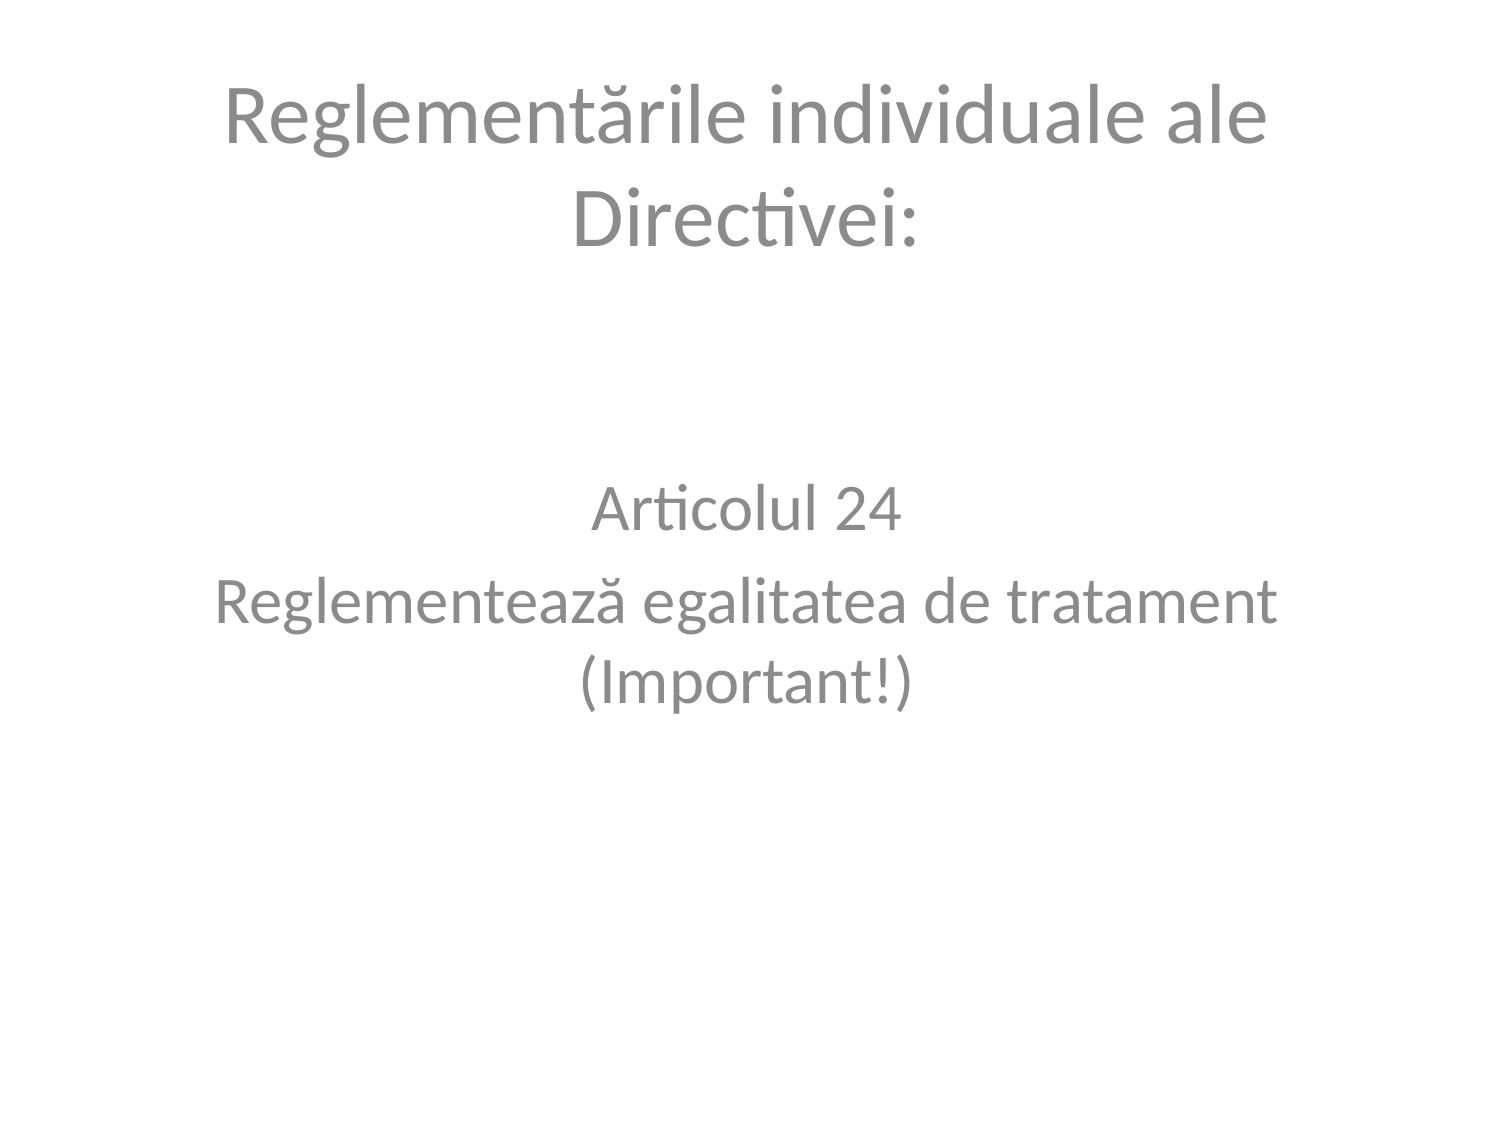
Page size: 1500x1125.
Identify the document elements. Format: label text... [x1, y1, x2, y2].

subtitle Reglementările individuale ale Directivei: Articolul 24 Reglementează egalitatea de tratament (Important!) [48, 50, 1446, 1063]
